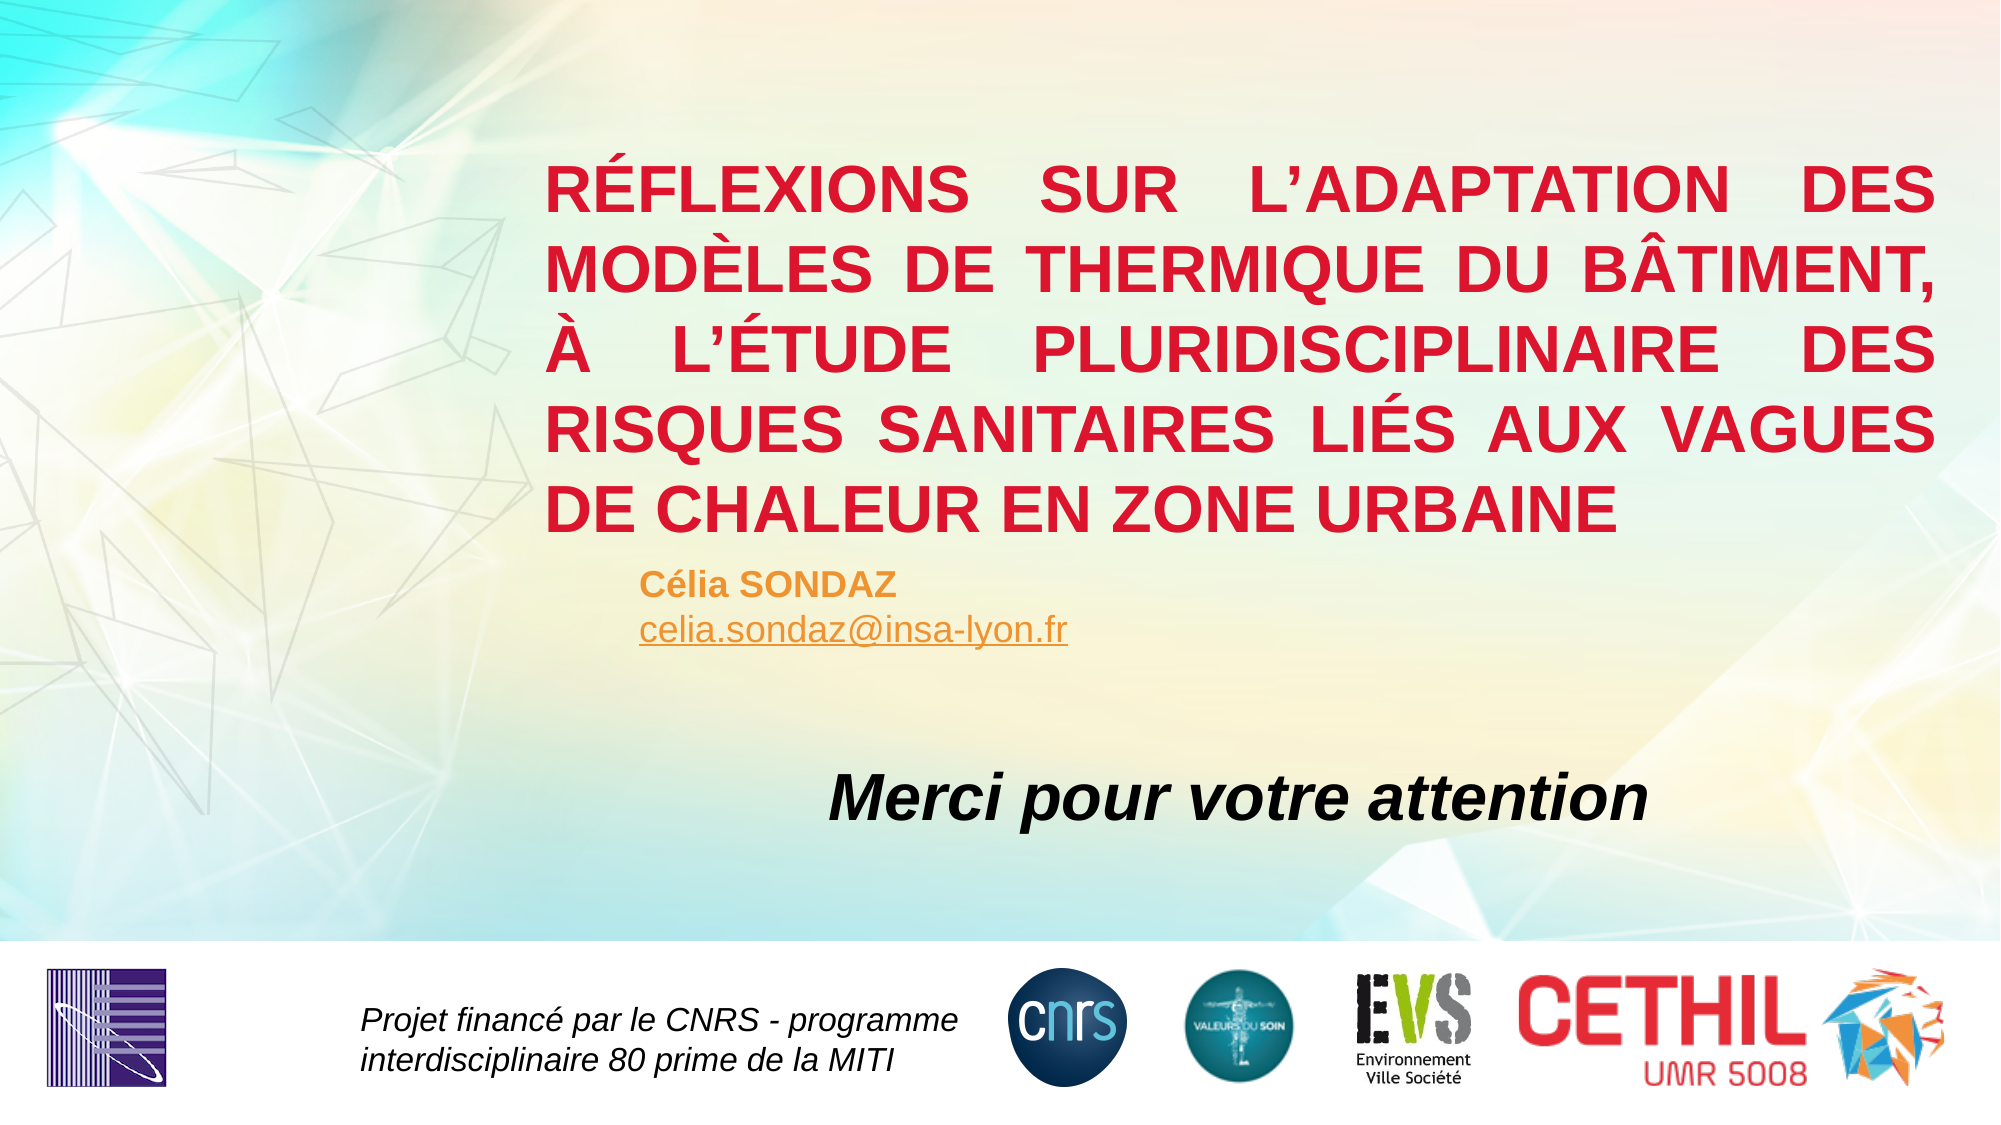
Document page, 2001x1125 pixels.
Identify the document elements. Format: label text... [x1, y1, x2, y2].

picture [46, 968, 168, 1088]
picture [1007, 968, 1127, 1088]
text_box Merci pour votre attention [814, 746, 1669, 865]
list Célia SONDAZ celia.sondaz@insa-lyon.fr [624, 552, 1809, 702]
picture [0, 0, 2000, 941]
text_box Projet financé par le CNRS - programme interdisciplinaire 80 prime de la MITI [345, 991, 1002, 1086]
picture [1176, 968, 1303, 1088]
picture [1352, 968, 1471, 1088]
list Réflexions sur l’adaptation des modèles de thermique du bâtiment, à l’étude pluridisciplinaire des risques sanitaires liés aux vagues de chaleur en zone urbaine [529, 138, 1954, 554]
